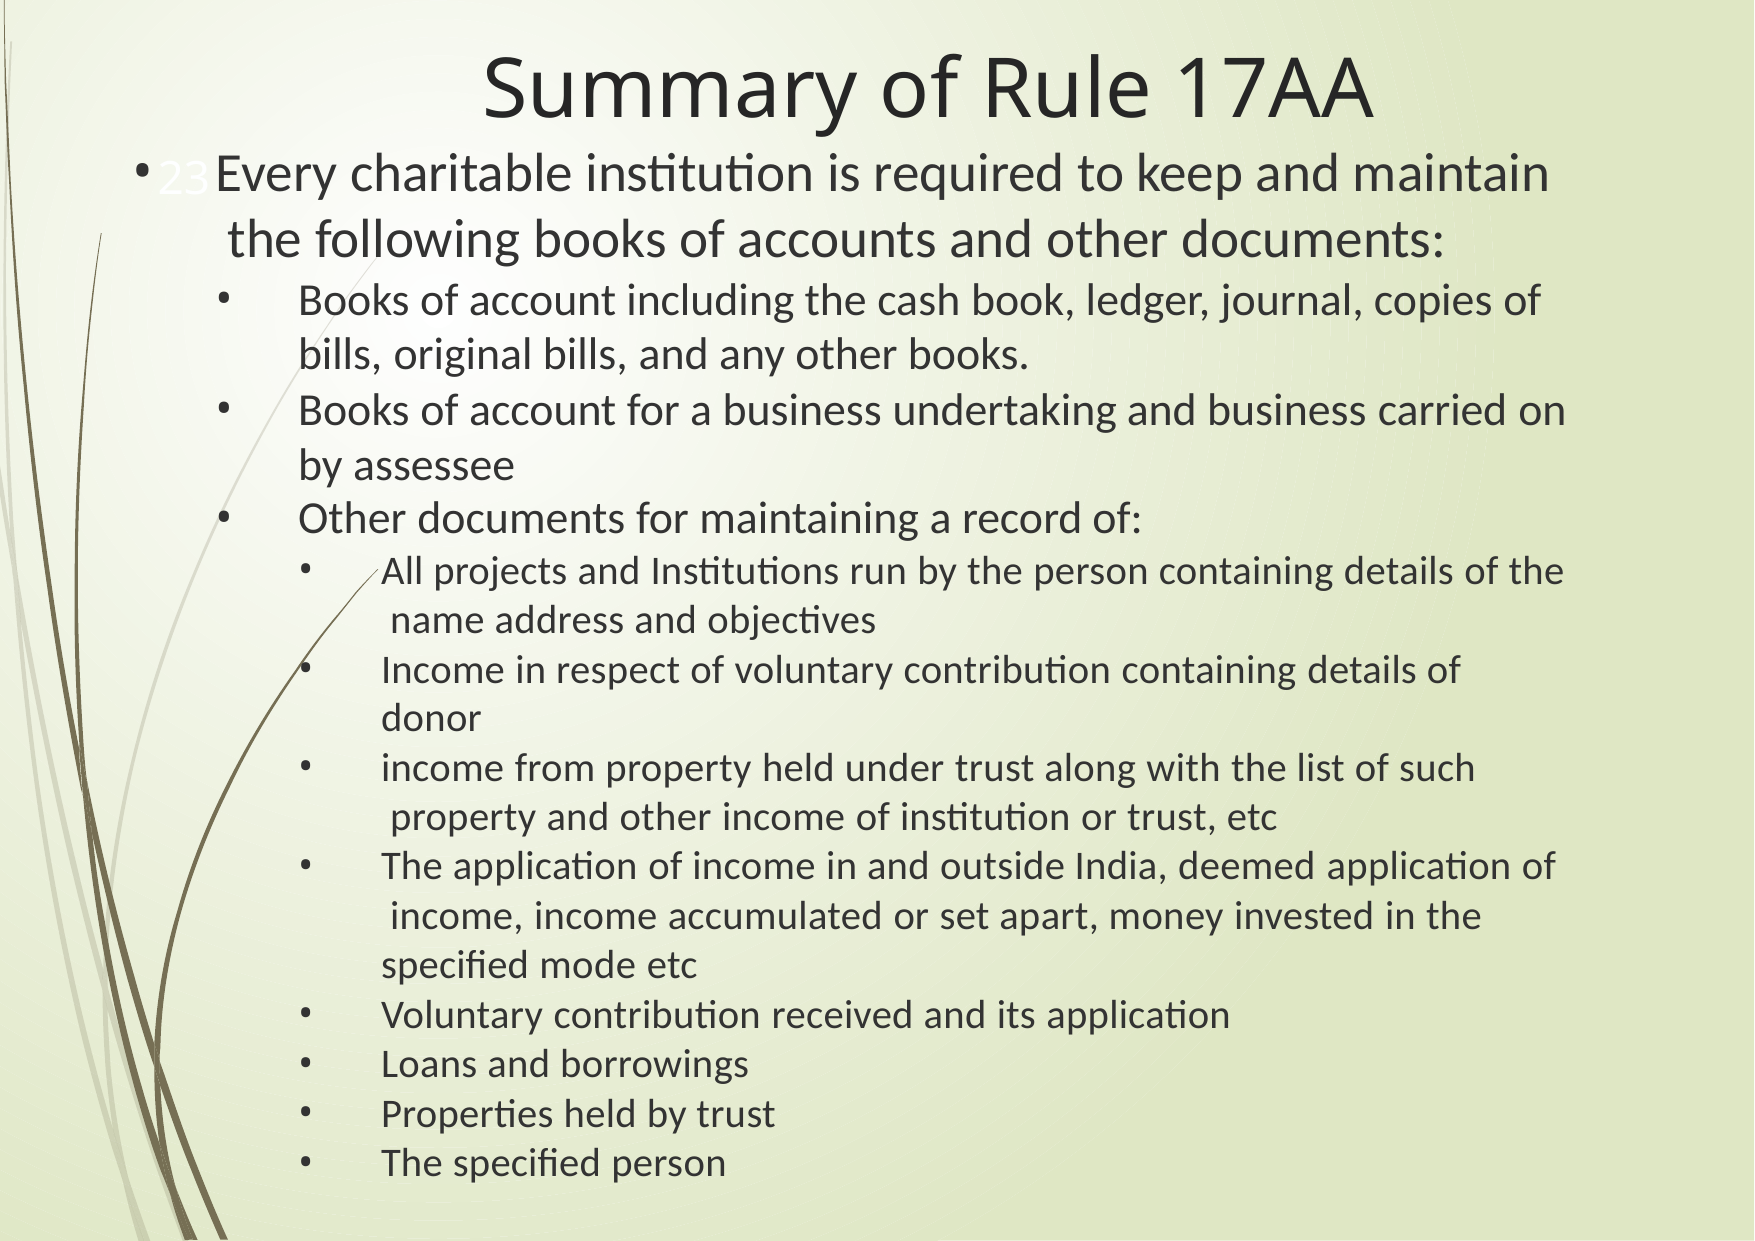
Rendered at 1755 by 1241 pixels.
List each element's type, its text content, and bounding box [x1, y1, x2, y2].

title Summary of Rule 17AA [211, 31, 1703, 242]
slide_number 23 [98, 0, 211, 536]
text_box Every charitable institution is required to keep and maintain the following books of accounts and other documents: Books of account including the cash book, ledger, journal, copies of bills, original bills, and any other books. Books of account for a business undertaking and business carried on by assessee Other documents for maintaining a record of: All projects and Institutions run by the person containing details of the name address and objectives Income in respect of voluntary contribution containing details of donor income from property held under trust along with the list of such property and other income of institution or trust, etc The application of income in and outside India, deemed application of income, income accumulated or set apart, money invested in the specified mode etc Voluntary contribution received and its application Loans and borrowings Properties held by trust The specified person [130, 132, 1579, 1185]
